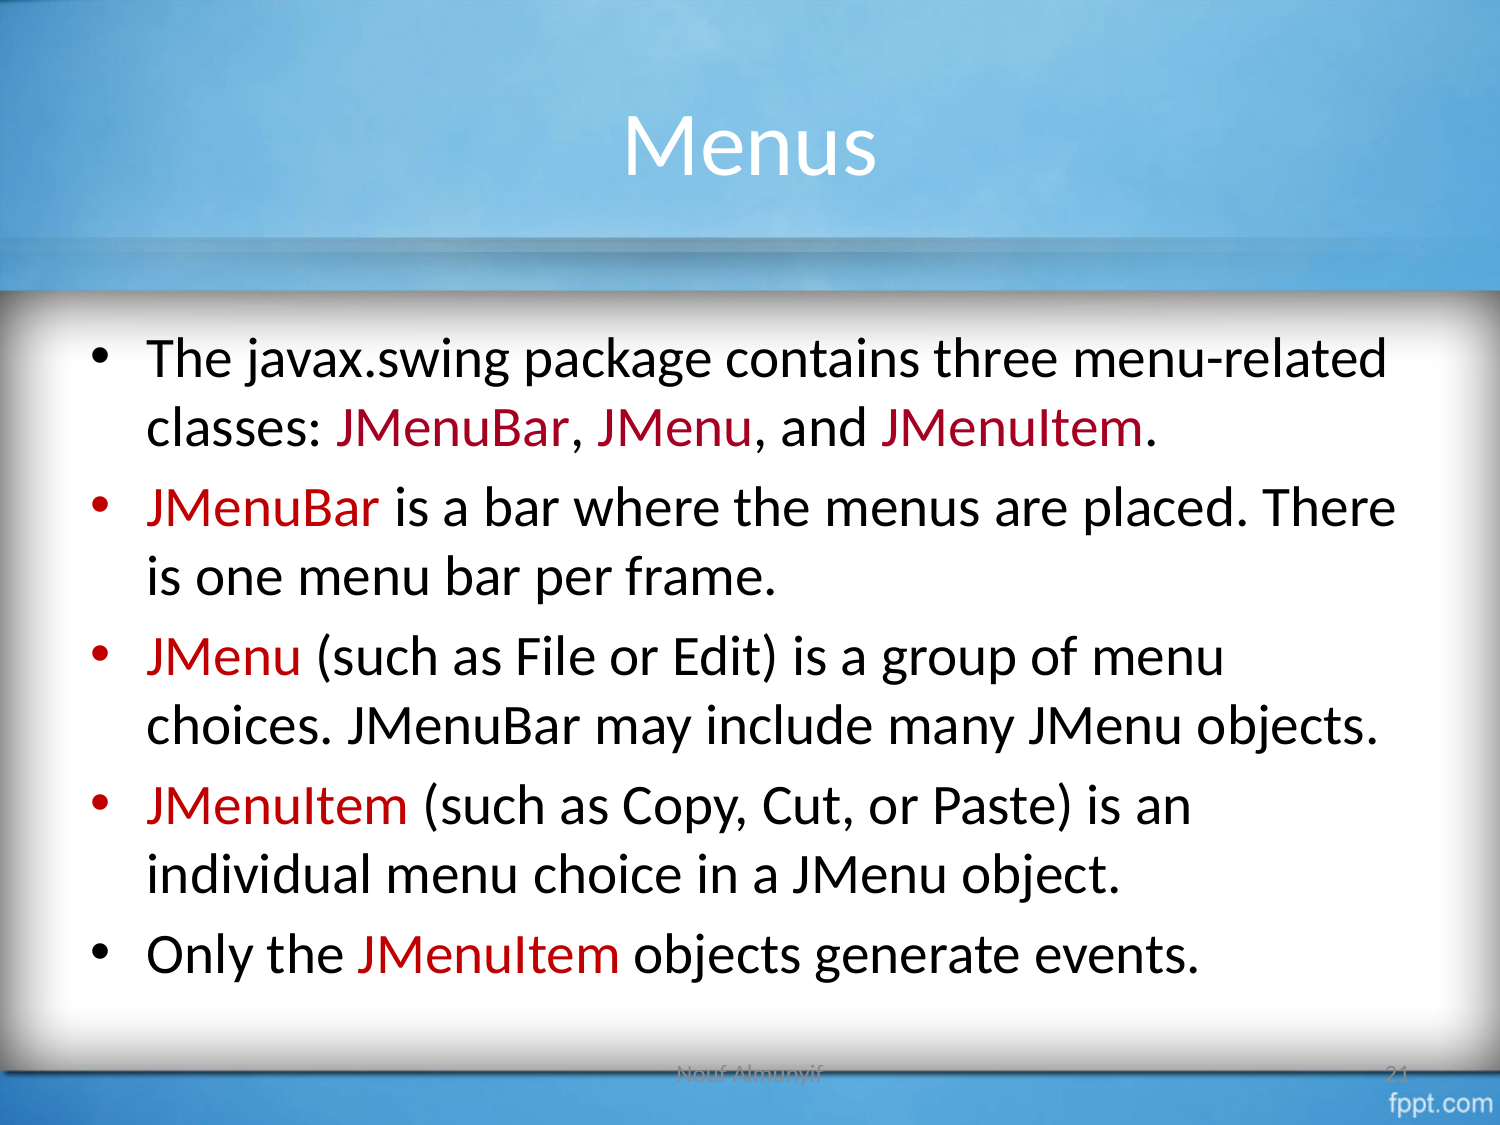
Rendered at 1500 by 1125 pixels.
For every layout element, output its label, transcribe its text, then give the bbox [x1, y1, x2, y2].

slide_number 21 [1074, 1042, 1425, 1103]
title Menus [75, 45, 1425, 233]
list The javax.swing package contains three menu-related classes: JMenuBar, JMenu, and JMenuItem. JMenuBar is a bar where the menus are placed. There is one menu bar per frame. JMenu (such as File or Edit) is a group of menu choices. JMenuBar may include many JMenu objects. JMenuItem (such as Copy, Cut, or Paste) is an individual menu choice in a JMenu object. Only the JMenuItem objects generate events. [75, 312, 1425, 1005]
footer Nouf Almunyif [512, 1042, 988, 1103]
picture [0, 0, 1500, 1125]
